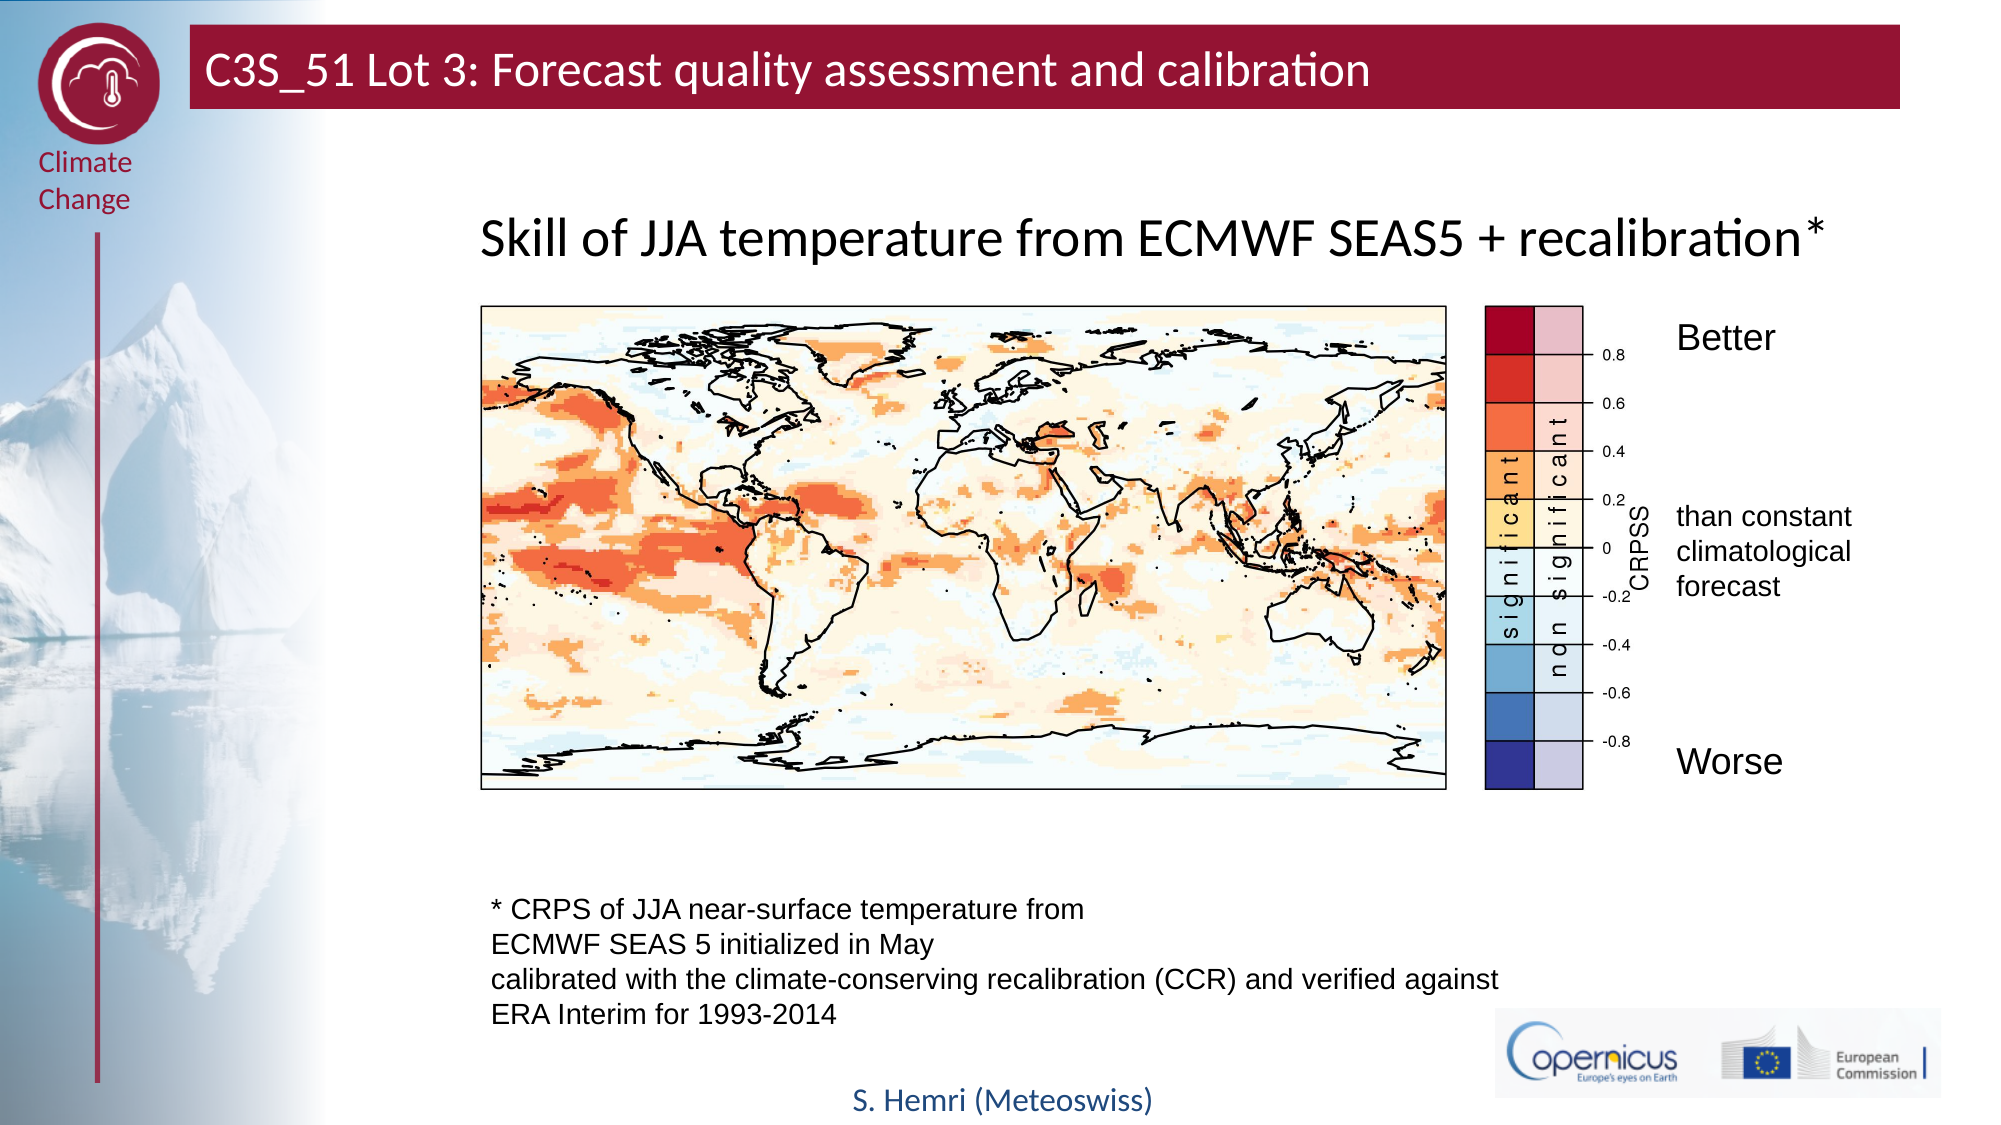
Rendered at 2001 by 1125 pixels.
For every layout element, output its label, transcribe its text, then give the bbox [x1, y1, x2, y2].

title C3S_51 Lot 3: Forecast quality assessment and calibration [189, 24, 1900, 109]
picture [25, 4, 171, 155]
picture [461, 286, 1662, 809]
text_box * CRPS of JJA near-surface temperature from ECMWF SEAS 5 initialized in May calibrated with the climate-conserving recalibration (CCR) and verified against ERA Interim for 1993-2014 [475, 882, 1518, 1040]
list Skill of JJA temperature from ECMWF SEAS5 + recalibration* [455, 193, 1900, 990]
text_box S. Hemri (Meteoswiss) [757, 1069, 1249, 1125]
picture [1495, 1008, 1942, 1098]
text_box Better than constant climatological forecast Worse [1667, 305, 1914, 795]
